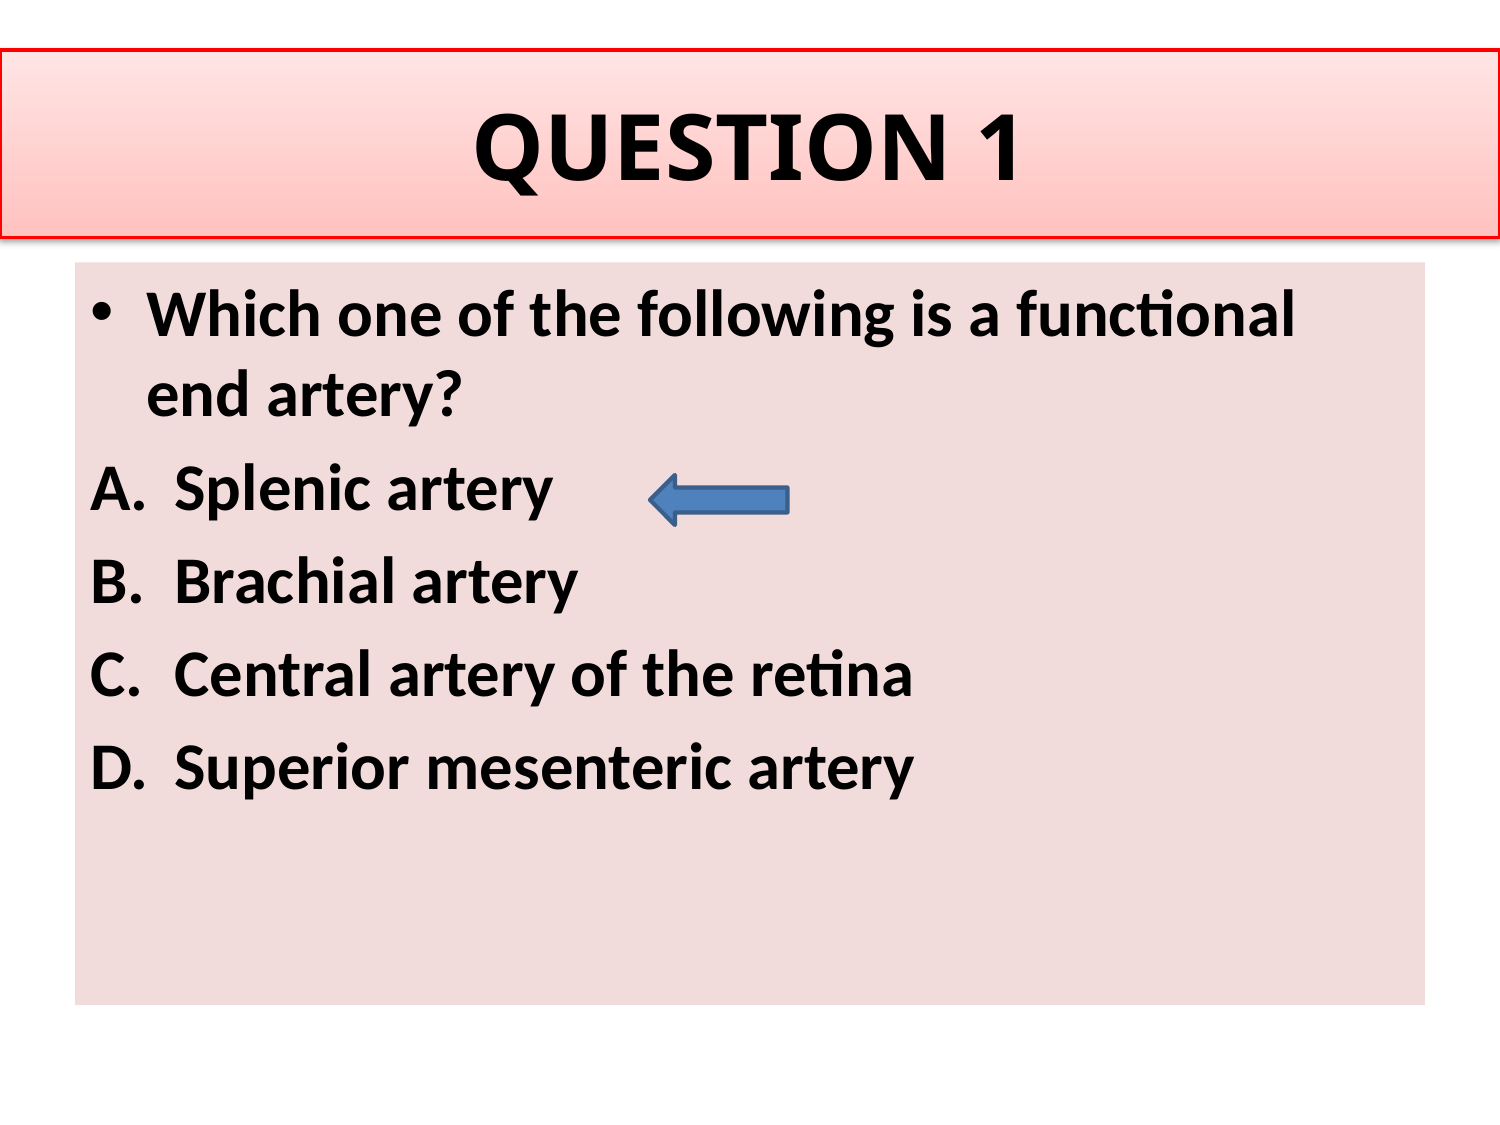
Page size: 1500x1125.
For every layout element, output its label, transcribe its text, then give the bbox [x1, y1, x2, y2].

list Which one of the following is a functional end artery? Splenic artery Brachial artery Central artery of the retina Superior mesenteric artery [74, 262, 1426, 1006]
title QUESTION 1 [0, 49, 1500, 238]
text_box [647, 473, 790, 527]
